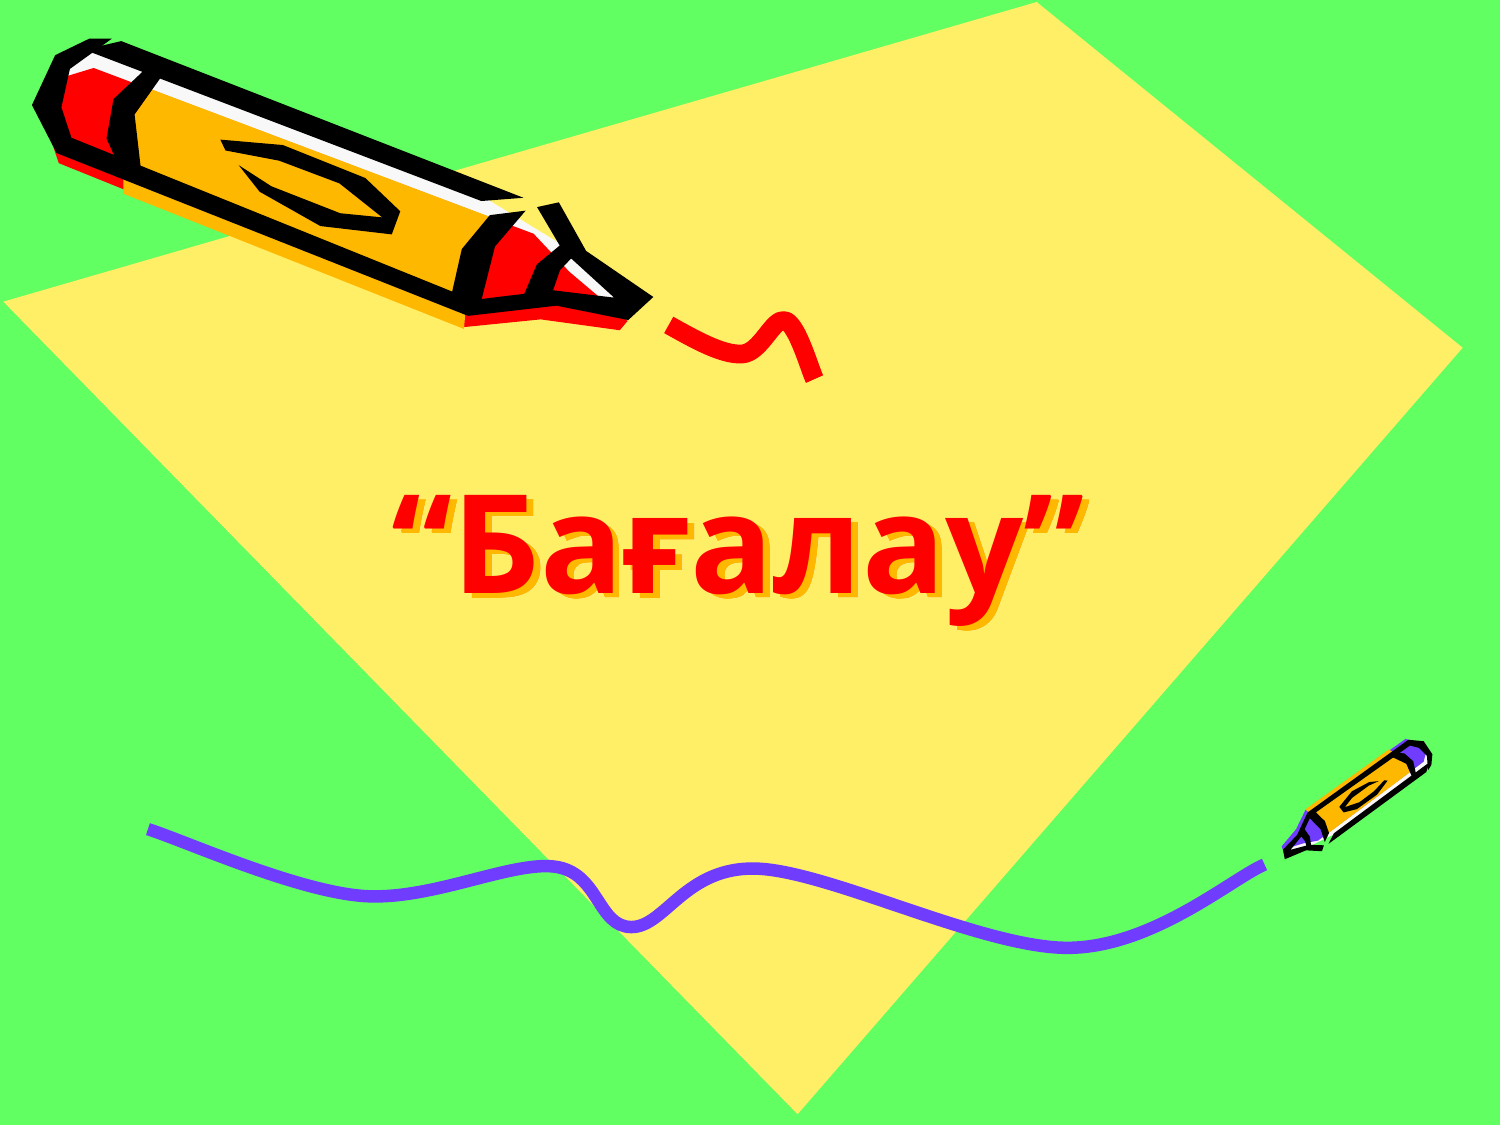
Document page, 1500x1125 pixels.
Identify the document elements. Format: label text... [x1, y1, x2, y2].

title “Бағалау” [76, 255, 1400, 629]
